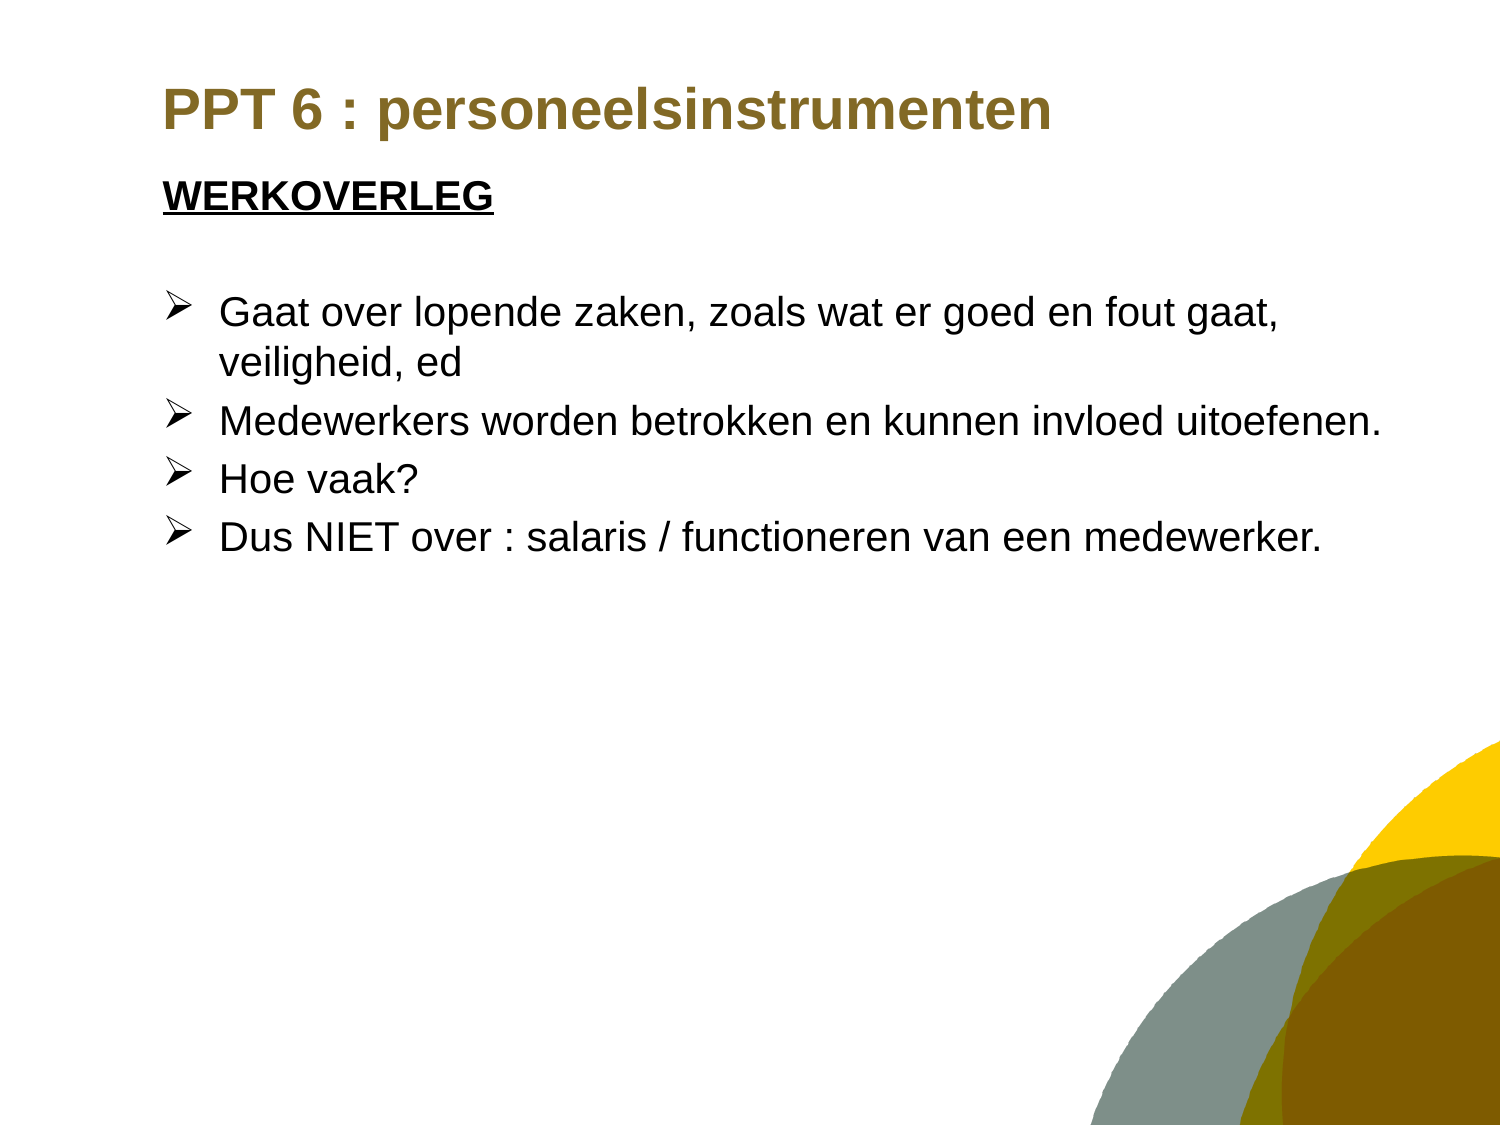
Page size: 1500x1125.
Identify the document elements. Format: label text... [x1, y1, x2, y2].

picture [66, 727, 1500, 1125]
list WERKOVERLEG Gaat over lopende zaken, zoals wat er goed en fout gaat, veiligheid, ed Medewerkers worden betrokken en kunnen invloed uitoefenen. Hoe vaak? Dus NIET over : salaris / functioneren van een medewerker. [147, 160, 1414, 994]
title PPT 6 : personeelsinstrumenten [147, 54, 1414, 149]
